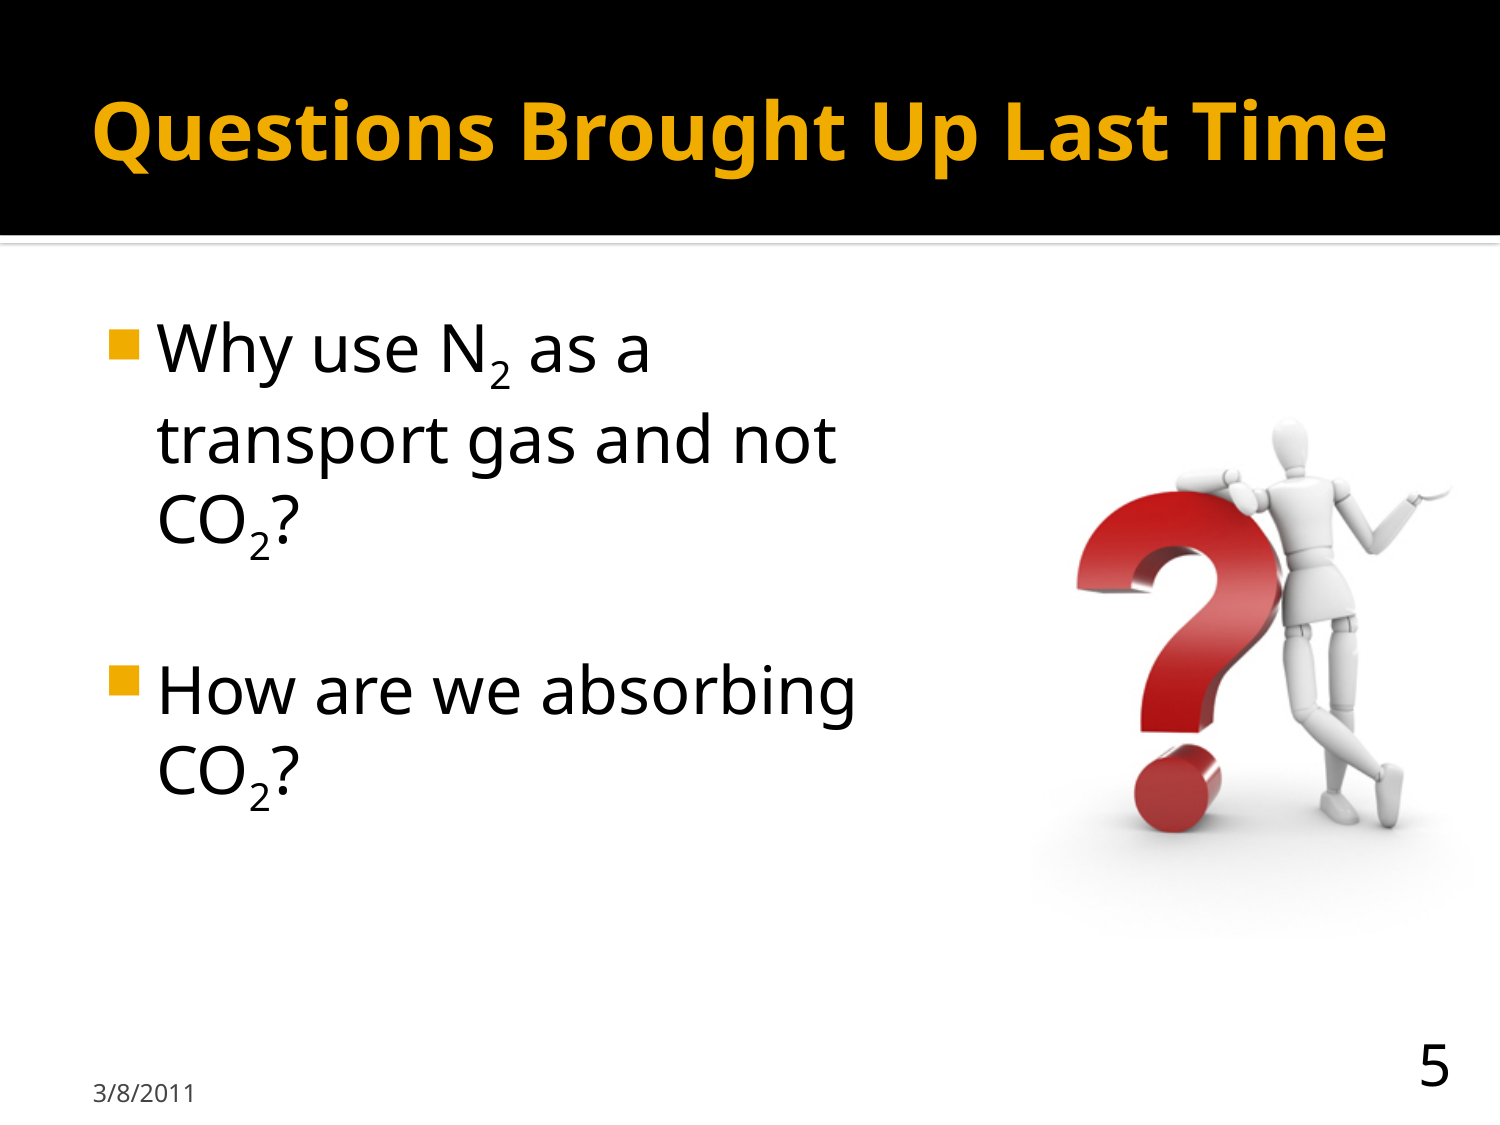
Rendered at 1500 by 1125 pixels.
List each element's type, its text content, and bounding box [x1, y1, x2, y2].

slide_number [75, 1062, 425, 1108]
picture [1031, 312, 1500, 938]
list Why use N2 as a transport gas and not CO2? How are we absorbing CO2? [75, 291, 975, 1050]
slide_number 5 [1345, 1062, 1467, 1108]
title Questions Brought Up Last Time [75, 25, 1425, 231]
